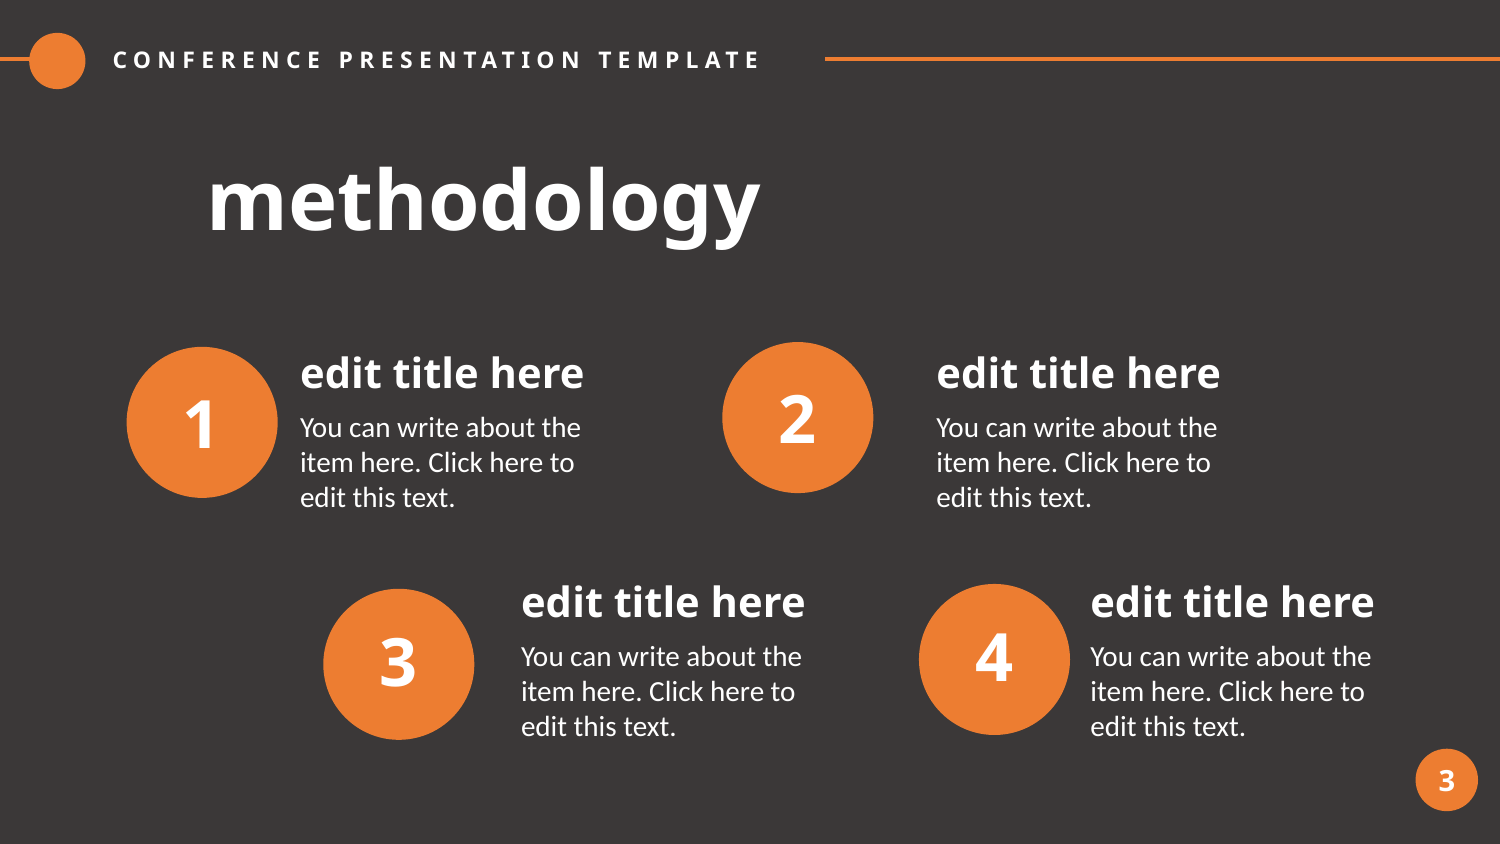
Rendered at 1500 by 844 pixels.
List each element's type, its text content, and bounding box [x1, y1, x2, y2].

text_box [720, 339, 876, 496]
text_box 2 [742, 372, 854, 462]
text_box [124, 344, 280, 500]
text_box [916, 581, 1073, 738]
text_box 1 [146, 377, 258, 467]
text_box You can write about the item here. Click here to edit this text. [936, 408, 1263, 522]
text_box You can write about the item here. Click here to edit this text. [1090, 637, 1417, 751]
text_box You can write about the item here. Click here to edit this text. [300, 408, 626, 522]
text_box edit title here [300, 346, 614, 397]
list CONFERENCE PRESENTATION TEMPLATE [112, 45, 825, 75]
text_box edit title here [1090, 575, 1435, 626]
text_box 3 [343, 615, 455, 704]
list 3 [1415, 761, 1479, 800]
text_box edit title here [521, 575, 835, 626]
title methodology [206, 156, 1188, 237]
text_box 4 [938, 610, 1050, 700]
text_box edit title here [936, 346, 1281, 397]
text_box You can write about the item here. Click here to edit this text. [521, 637, 848, 751]
text_box [321, 586, 477, 742]
